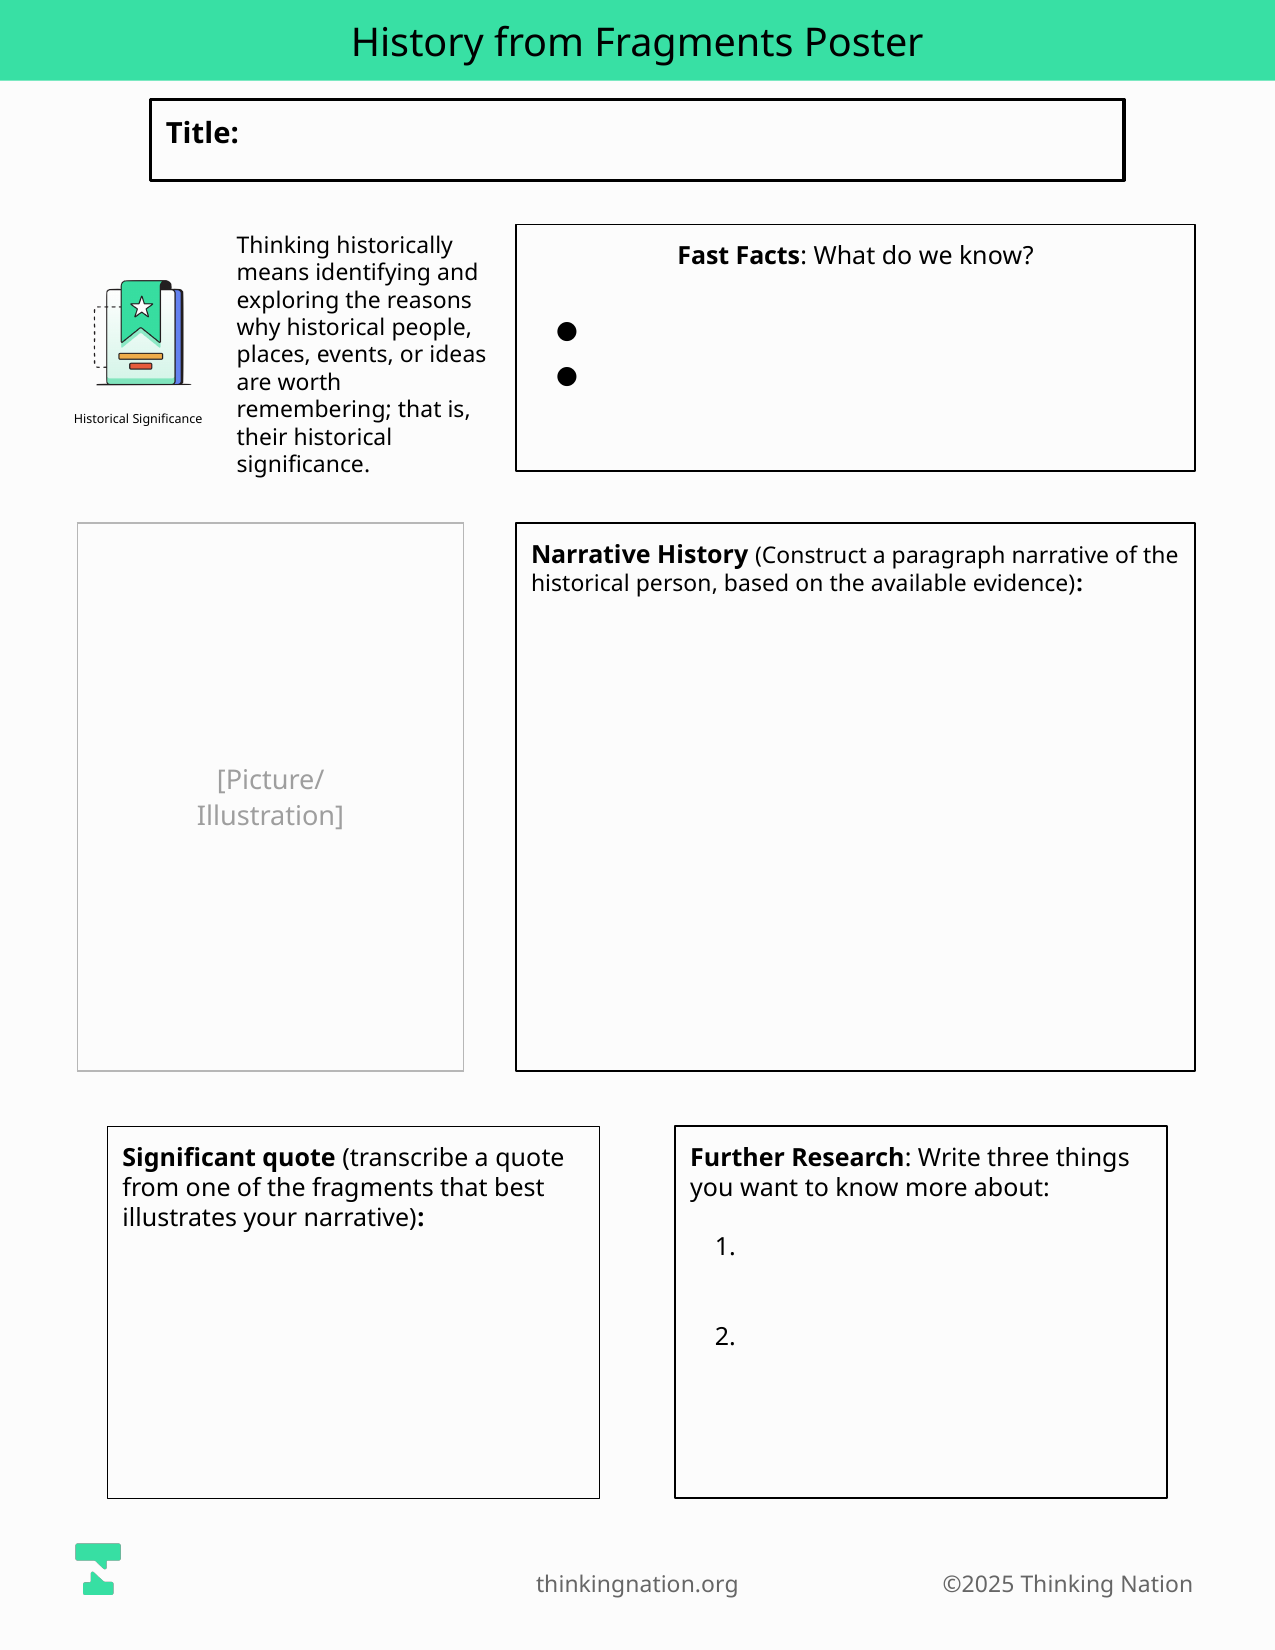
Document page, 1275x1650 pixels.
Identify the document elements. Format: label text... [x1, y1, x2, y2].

text_box Further Research: Write three things you want to know more about: [675, 1126, 1168, 1499]
text_box Thinking historically means identifying and exploring the reasons why historical people, places, events, or ideas are worth remembering; that is, their historical significance. [236, 230, 498, 466]
text_box ©2025 Thinking Nation [907, 1553, 1210, 1605]
table_header [Picture/ Illustration] [78, 524, 463, 1070]
text_box History from Fragments Poster [0, 0, 1275, 81]
picture [62, 1533, 134, 1605]
text_box Significant quote (transcribe a quote from one of the fragments that best illustrates your narrative): [107, 1126, 600, 1499]
text_box Historical Significance [74, 414, 211, 431]
text_box Fast Facts: What do we know? [516, 224, 1196, 471]
text_box Narrative History (Construct a paragraph narrative of the historical person, based on the available evidence): [516, 523, 1196, 1071]
text_box Title: [150, 99, 1124, 181]
text_box thinkingnation.org [486, 1553, 789, 1605]
picture [68, 259, 216, 407]
